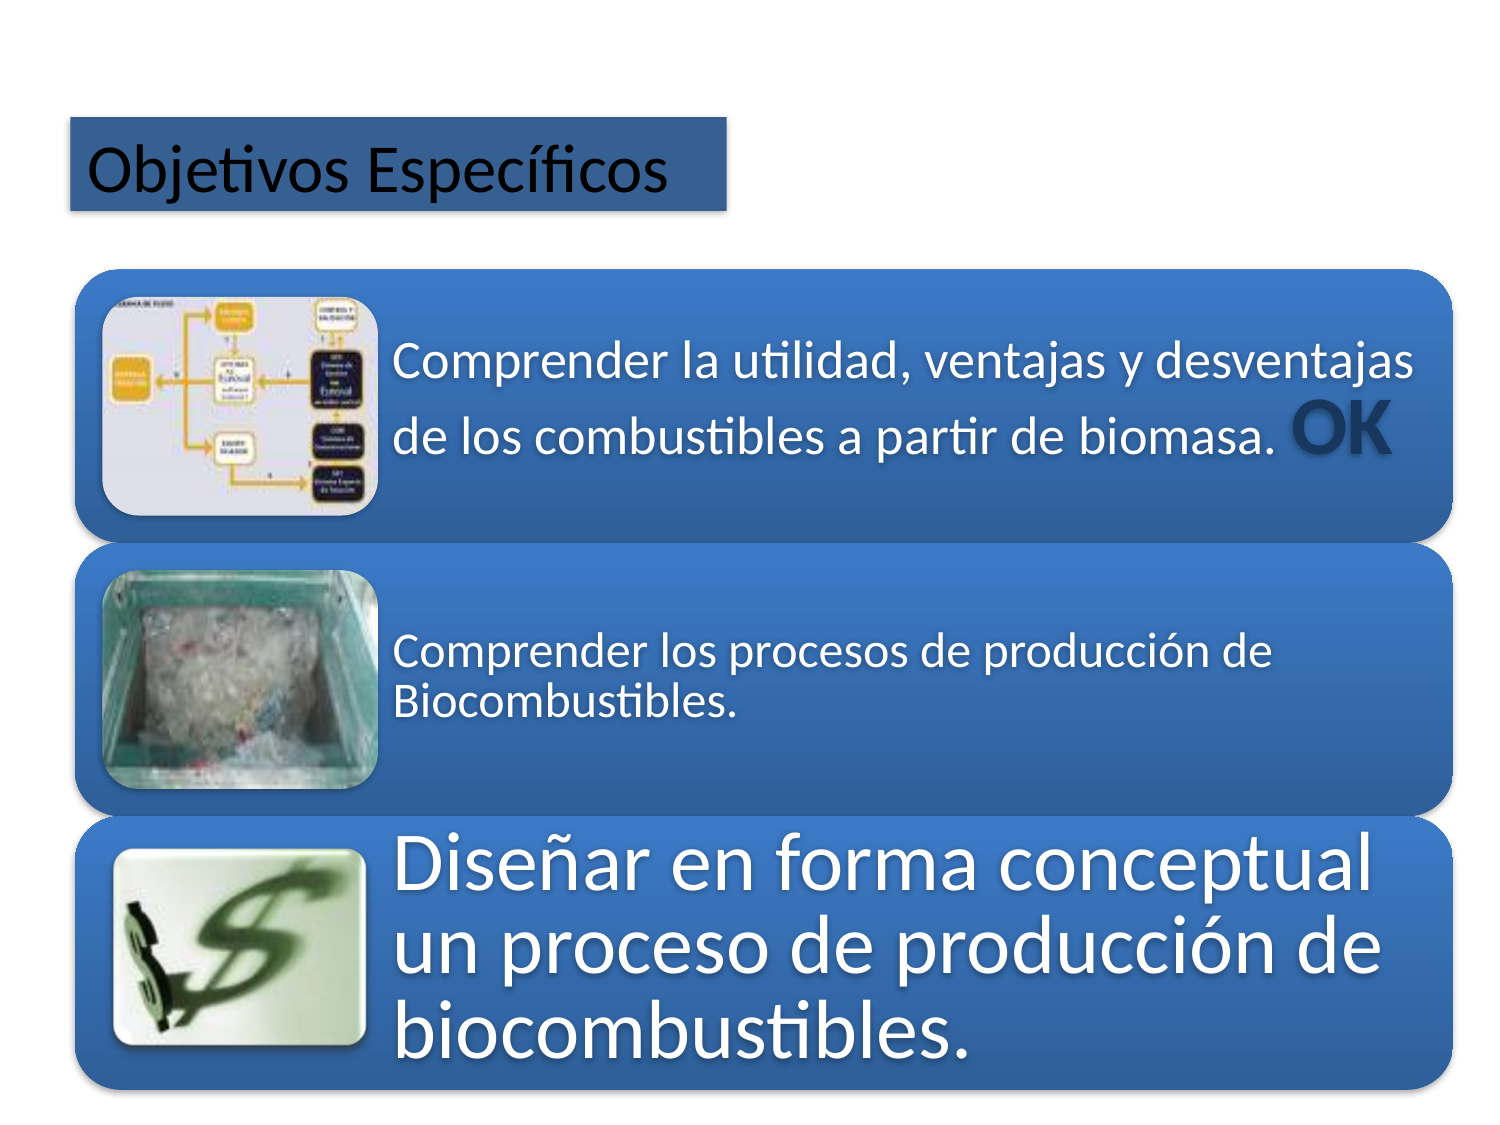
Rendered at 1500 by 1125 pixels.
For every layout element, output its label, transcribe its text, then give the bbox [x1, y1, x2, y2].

text_box Objetivos Específicos [70, 117, 727, 211]
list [74, 269, 1454, 1091]
